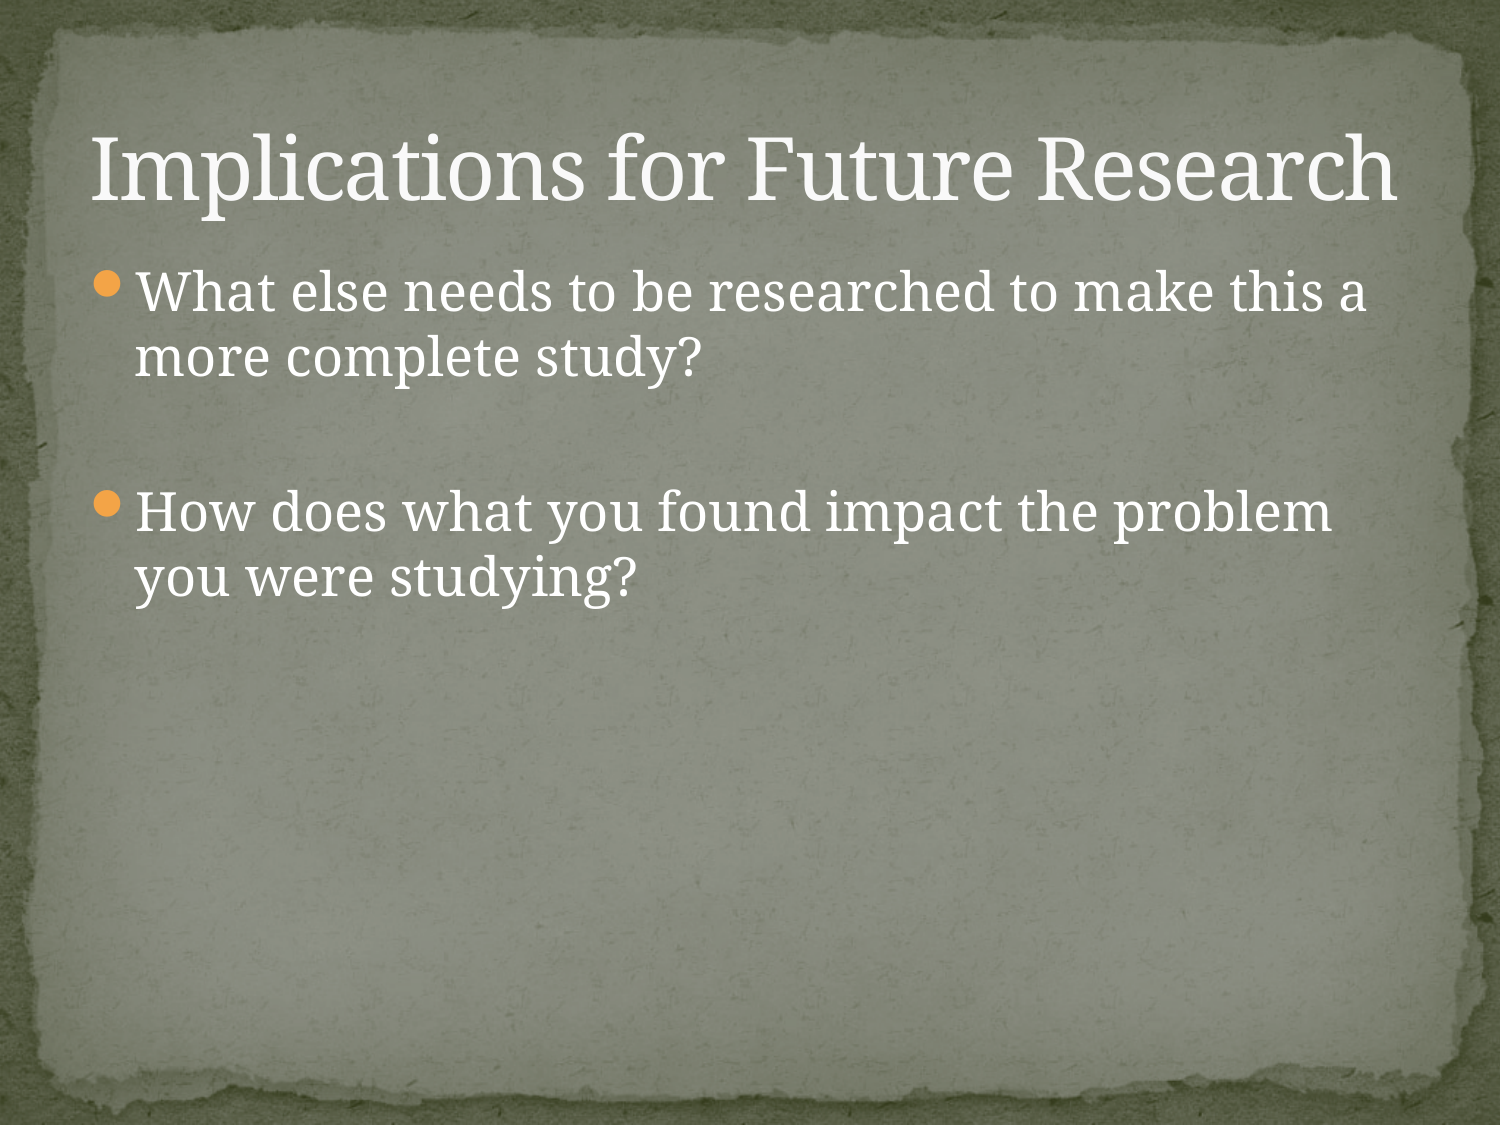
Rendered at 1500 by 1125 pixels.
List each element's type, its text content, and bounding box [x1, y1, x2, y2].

list What else needs to be researched to make this a more complete study? How does what you found impact the problem you were studying? [75, 249, 1425, 1000]
title Implications for Future Research [74, 24, 1425, 225]
